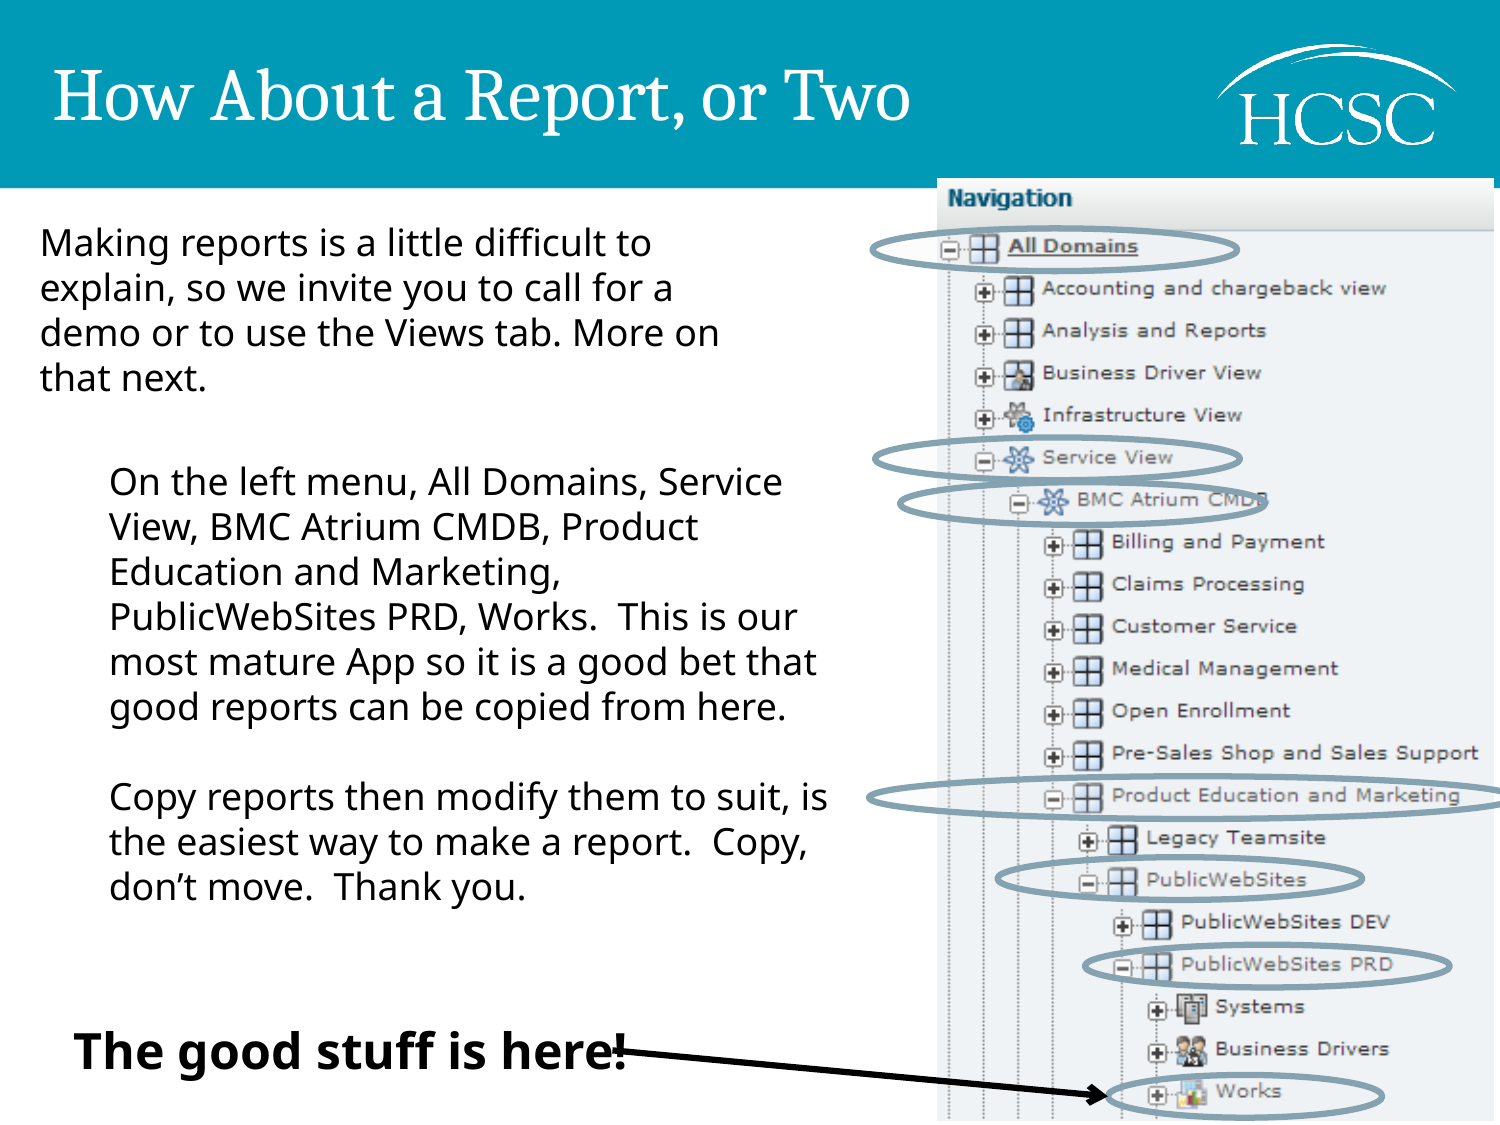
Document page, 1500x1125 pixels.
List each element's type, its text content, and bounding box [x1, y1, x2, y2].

text_box [867, 782, 932, 813]
picture [0, 0, 1500, 1122]
text_box The good stuff is here! [58, 1012, 643, 1088]
text_box [870, 231, 932, 268]
text_box [873, 441, 932, 477]
text_box On the left menu, All Domains, Service View, BMC Atrium CMDB, Product Education and Marketing, PublicWebSites PRD, Works. This is our most mature App so it is a good bet that good reports can be copied from here. Copy reports then modify them to suit, is the easiest way to make a report. Copy, don’t move. Thank you. [93, 450, 844, 916]
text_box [612, 1050, 1109, 1097]
text_box [898, 489, 932, 518]
title How About a Report, or Two [37, 0, 1278, 181]
text_box Making reports is a little difficult to explain, so we invite you to call for a demo or to use the Views tab. More on that next. [24, 211, 791, 407]
